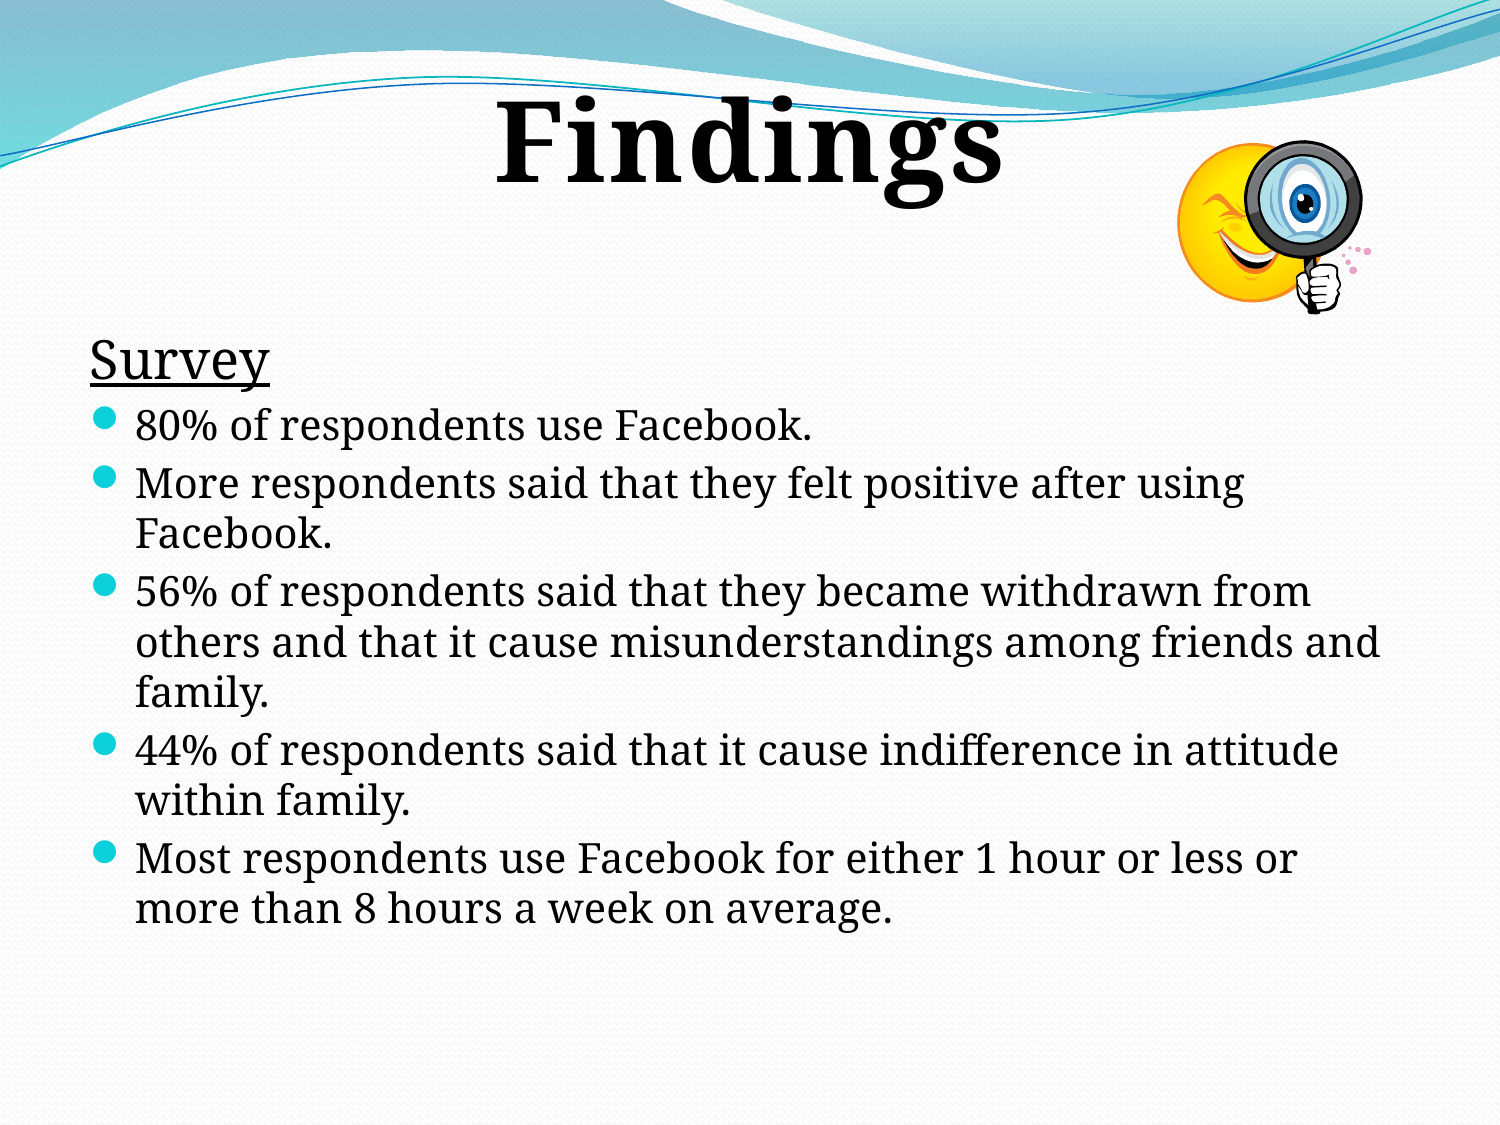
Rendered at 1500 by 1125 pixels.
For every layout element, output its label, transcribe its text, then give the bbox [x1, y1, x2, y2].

list Survey 80% of respondents use Facebook. More respondents said that they felt positive after using Facebook. 56% of respondents said that they became withdrawn from others and that it cause misunderstandings among friends and family. 44% of respondents said that it cause indifference in attitude within family. Most respondents use Facebook for either 1 hour or less or more than 8 hours a week on average. [75, 317, 1425, 1038]
text_box Findings [74, 62, 1425, 213]
picture [1176, 139, 1372, 315]
